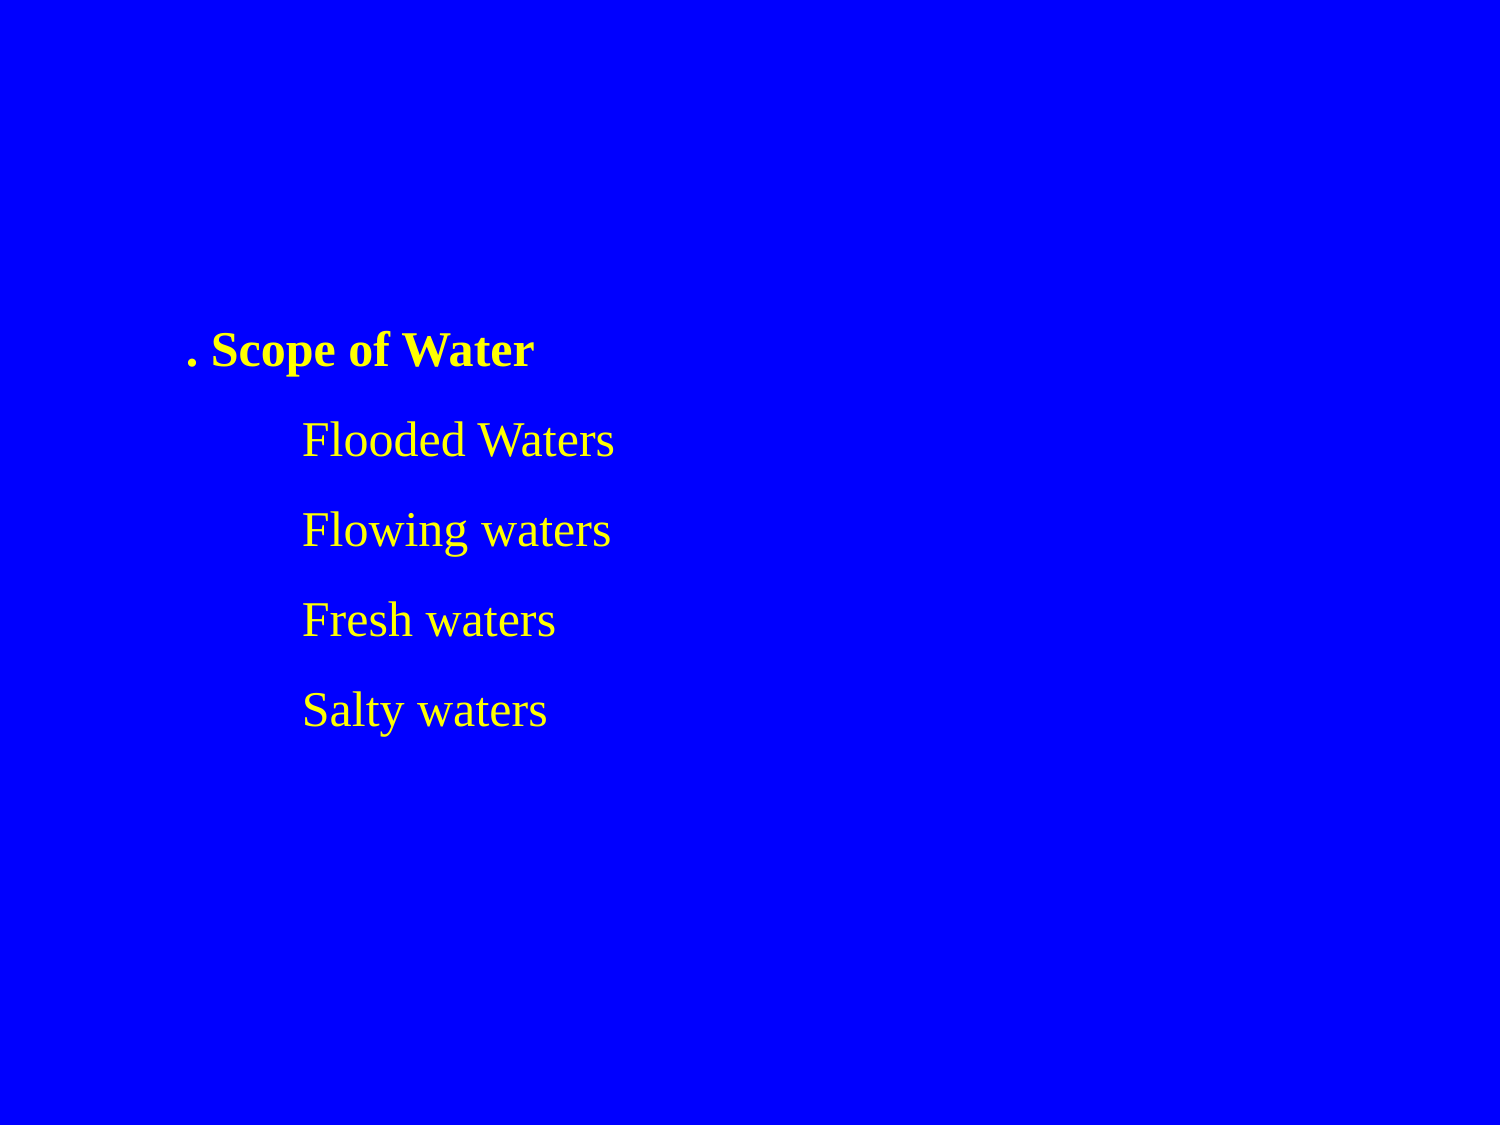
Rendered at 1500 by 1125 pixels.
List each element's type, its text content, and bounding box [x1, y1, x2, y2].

text_box . Scope of Water Flooded Waters Flowing waters Fresh waters Salty waters [171, 278, 1388, 744]
